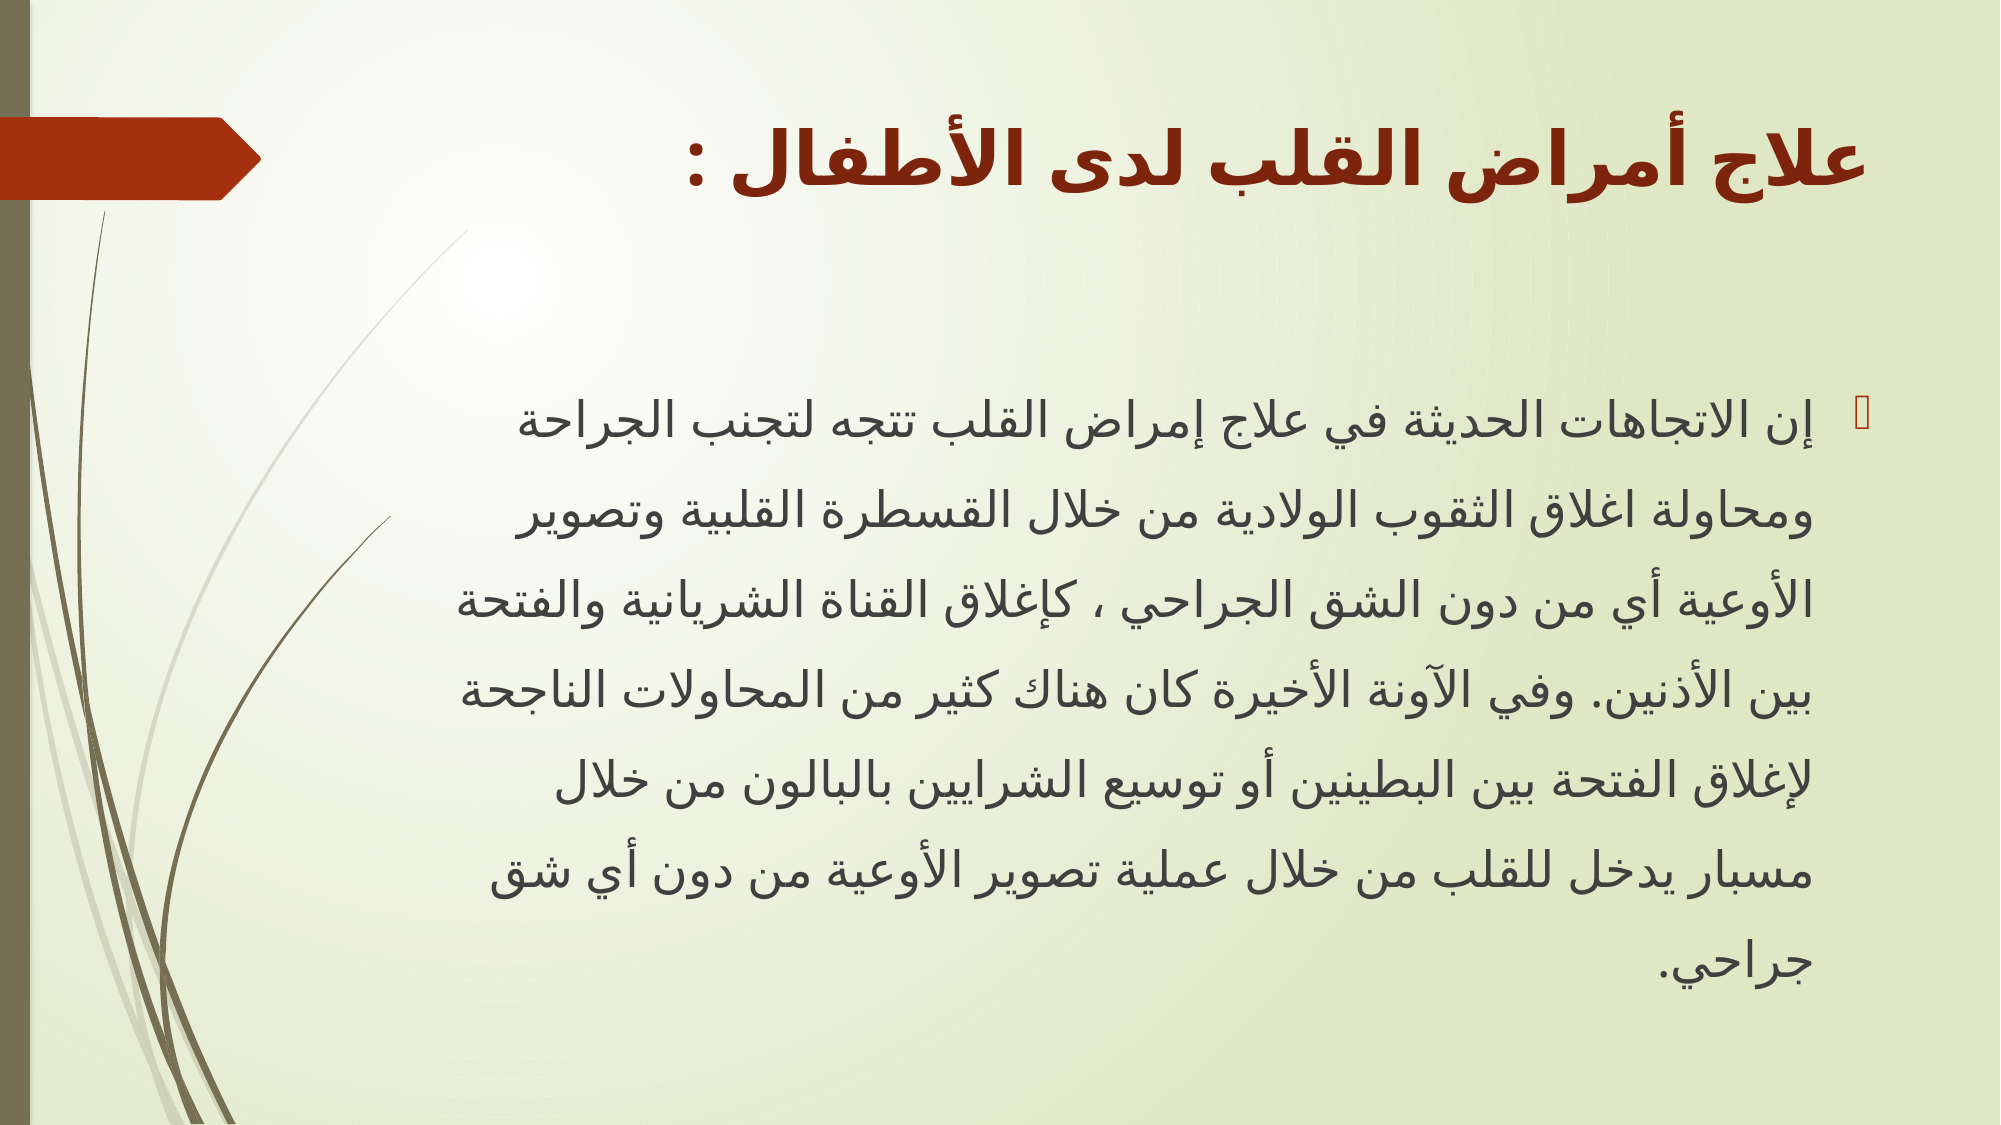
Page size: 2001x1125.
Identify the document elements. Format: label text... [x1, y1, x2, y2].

list إن الاتجاهات الحديثة في علاج إمراض القلب تتجه لتجنب الجراحة ومحاولة اغلاق الثقوب الولادية من خلال القسطرة القلبية وتصوير الأوعية أي من دون الشق الجراحي ، كإغلاق القناة الشريانية والفتحة بين الأذنين. وفي الآونة الأخيرة كان هناك كثير من المحاولات الناجحة لإغلاق الفتحة بين البطينين أو توسيع الشرايين بالبالون من خلال مسبار يدخل للقلب من خلال عملية تصوير الأوعية من دون أي شق جراحي. [424, 350, 1888, 970]
title علاج أمراض القلب لدى الأطفال : [425, 102, 1888, 313]
